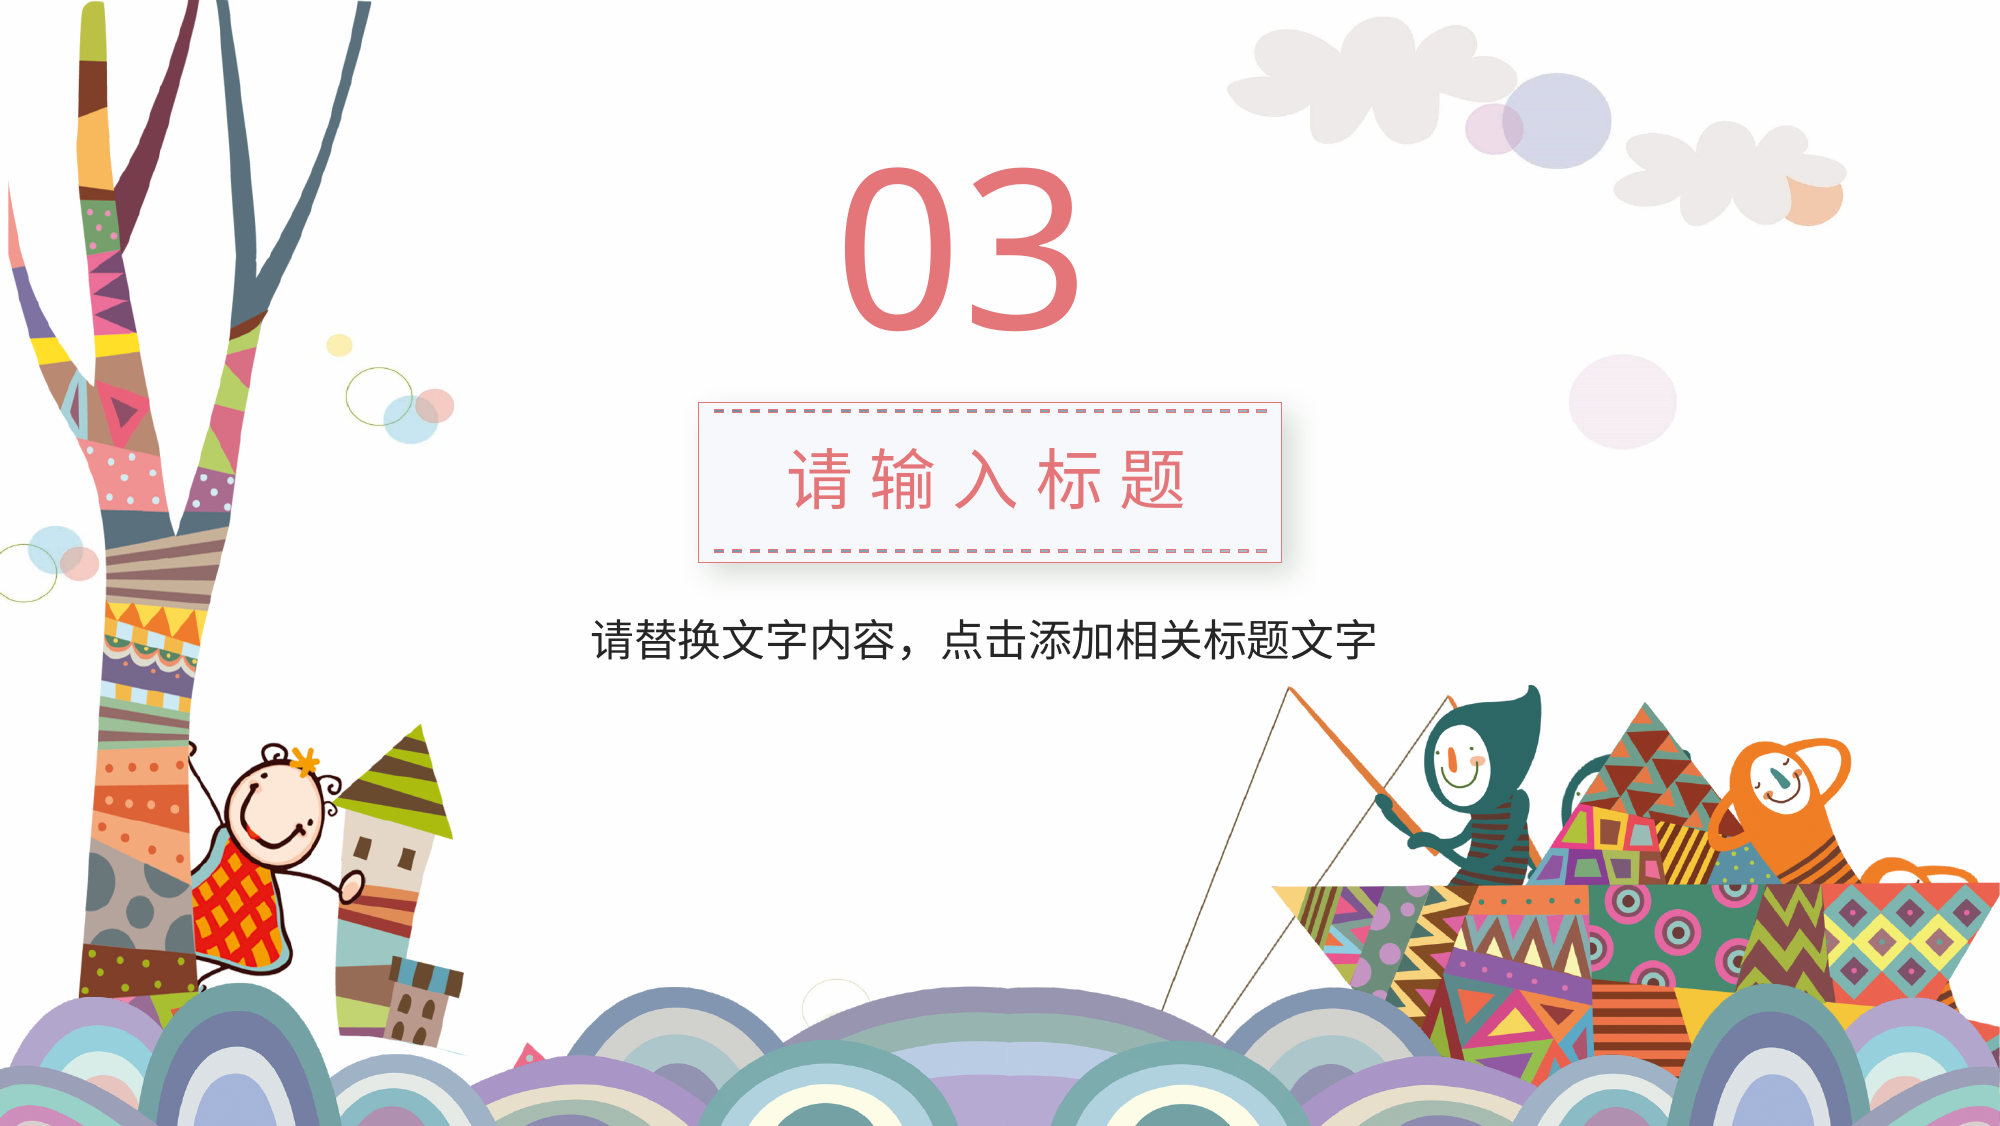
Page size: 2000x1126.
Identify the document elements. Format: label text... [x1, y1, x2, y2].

text_box [877, 409, 887, 413]
text_box [1112, 549, 1122, 553]
text_box [931, 409, 941, 413]
text_box [913, 549, 923, 553]
text_box [1130, 549, 1140, 553]
text_box [1003, 549, 1013, 553]
text_box [859, 409, 869, 413]
text_box 03 [834, 106, 1160, 374]
text_box [1148, 409, 1158, 413]
text_box [841, 549, 851, 553]
text_box [831, 402, 1282, 563]
text_box 请输入标题 [831, 450, 1221, 506]
text_box [1076, 549, 1086, 553]
text_box [931, 549, 941, 553]
text_box [1094, 549, 1104, 553]
text_box [1256, 549, 1267, 553]
text_box [1202, 549, 1212, 553]
text_box [913, 409, 923, 413]
text_box [877, 549, 887, 553]
text_box [1184, 409, 1194, 413]
text_box 请替换文字内容，点击添加相关标题文字 [831, 612, 1394, 666]
picture [0, 0, 2000, 1126]
text_box [967, 409, 977, 413]
text_box [1184, 549, 1194, 553]
text_box [1220, 409, 1230, 413]
text_box [949, 409, 959, 413]
text_box [895, 549, 905, 553]
text_box [1238, 549, 1249, 553]
text_box [949, 549, 959, 553]
text_box [1130, 409, 1140, 413]
text_box [985, 549, 995, 553]
text_box [1003, 409, 1013, 413]
text_box [1076, 409, 1086, 413]
text_box [985, 409, 995, 413]
text_box [1202, 409, 1212, 413]
text_box [1094, 409, 1104, 413]
text_box [859, 549, 869, 553]
text_box [967, 549, 977, 553]
text_box [1220, 549, 1230, 553]
text_box [1166, 549, 1176, 553]
text_box [1112, 409, 1122, 413]
text_box [1148, 549, 1158, 553]
text_box [1238, 409, 1249, 413]
text_box [1256, 409, 1267, 413]
text_box [1166, 409, 1176, 413]
text_box [1058, 409, 1068, 413]
text_box [1058, 549, 1068, 553]
text_box [895, 409, 905, 413]
text_box [841, 409, 851, 413]
